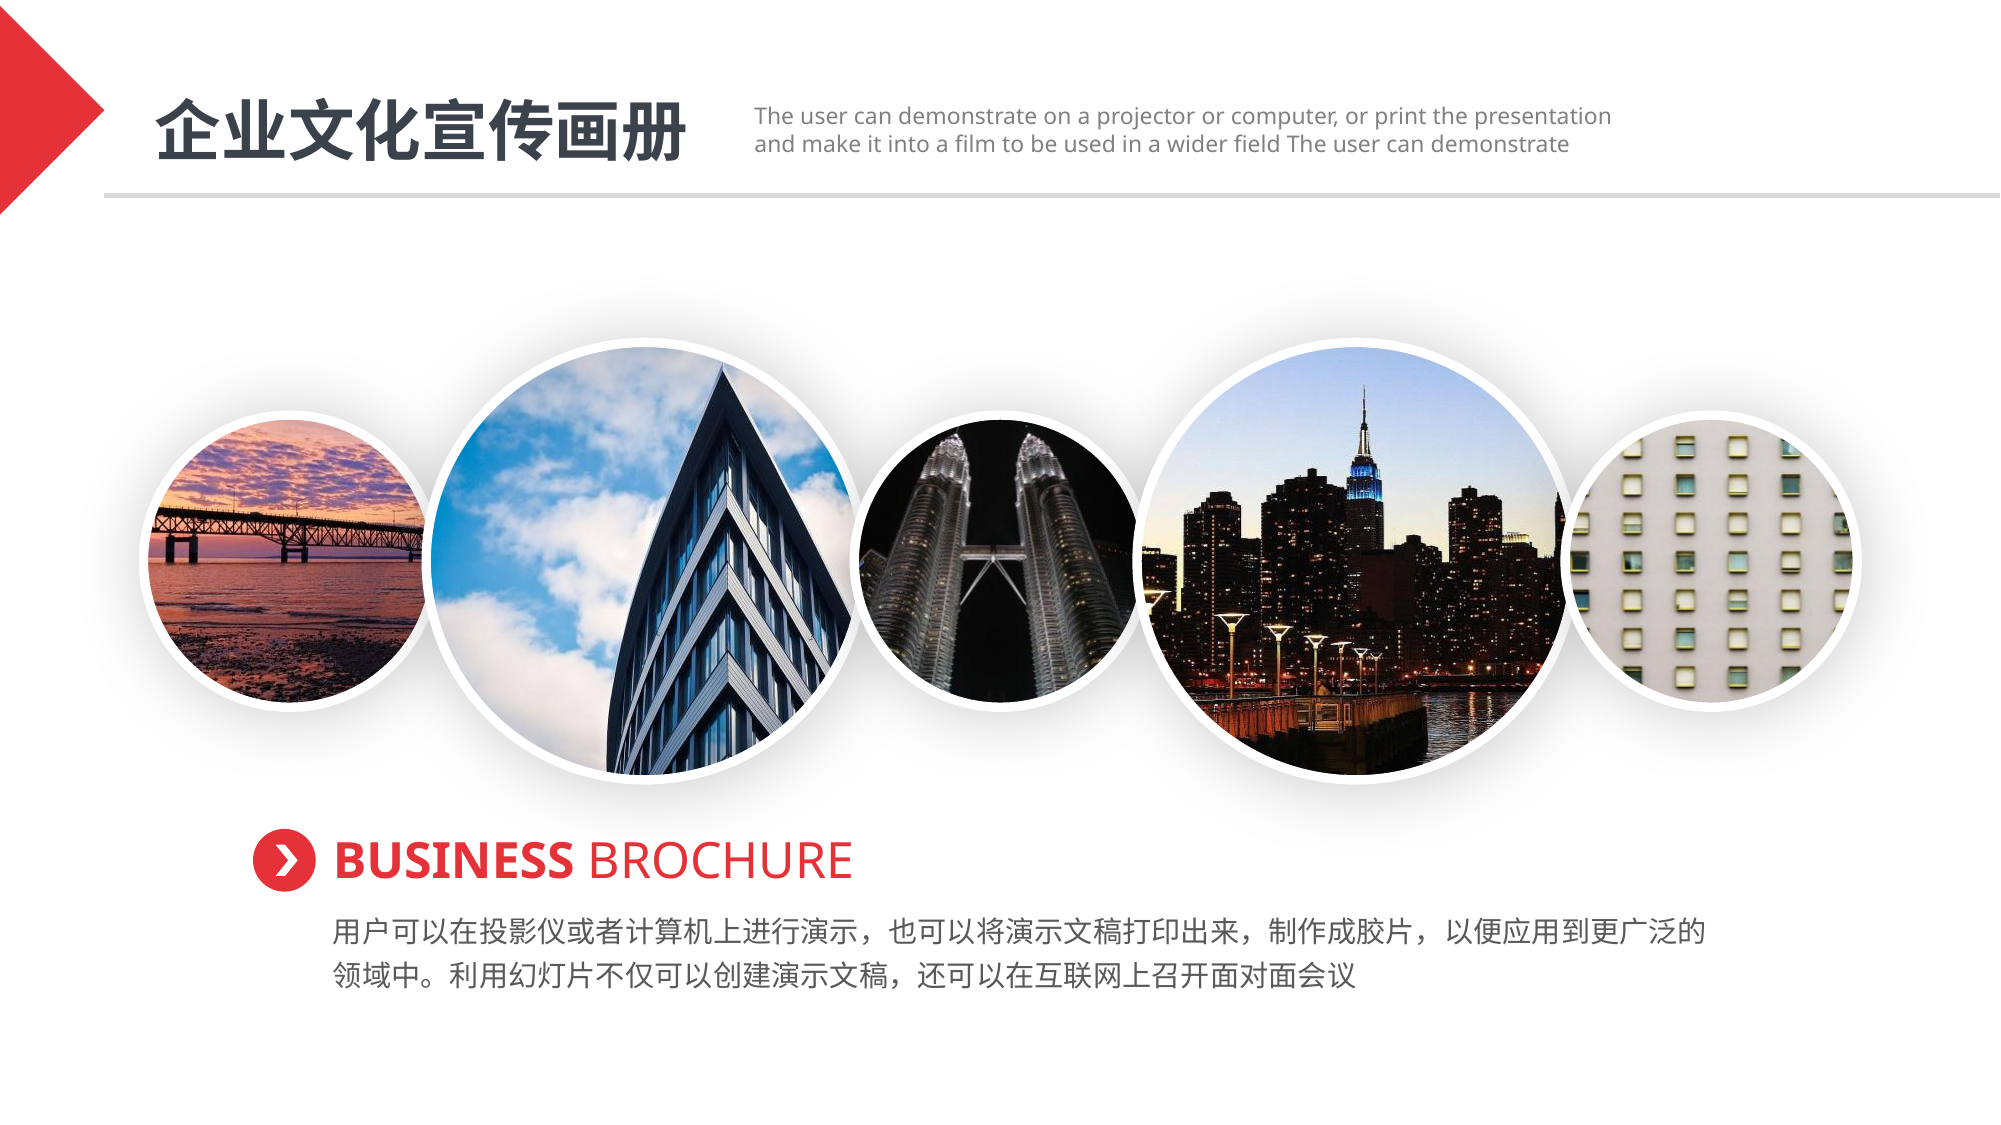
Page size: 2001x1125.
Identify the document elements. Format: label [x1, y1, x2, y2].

text_box [1136, 341, 1557, 781]
text_box [425, 341, 846, 781]
text_box [0, 0, 2000, 238]
text_box [142, 414, 409, 709]
text_box [853, 414, 1120, 709]
text_box [252, 821, 1748, 1001]
text_box [1564, 414, 1859, 709]
